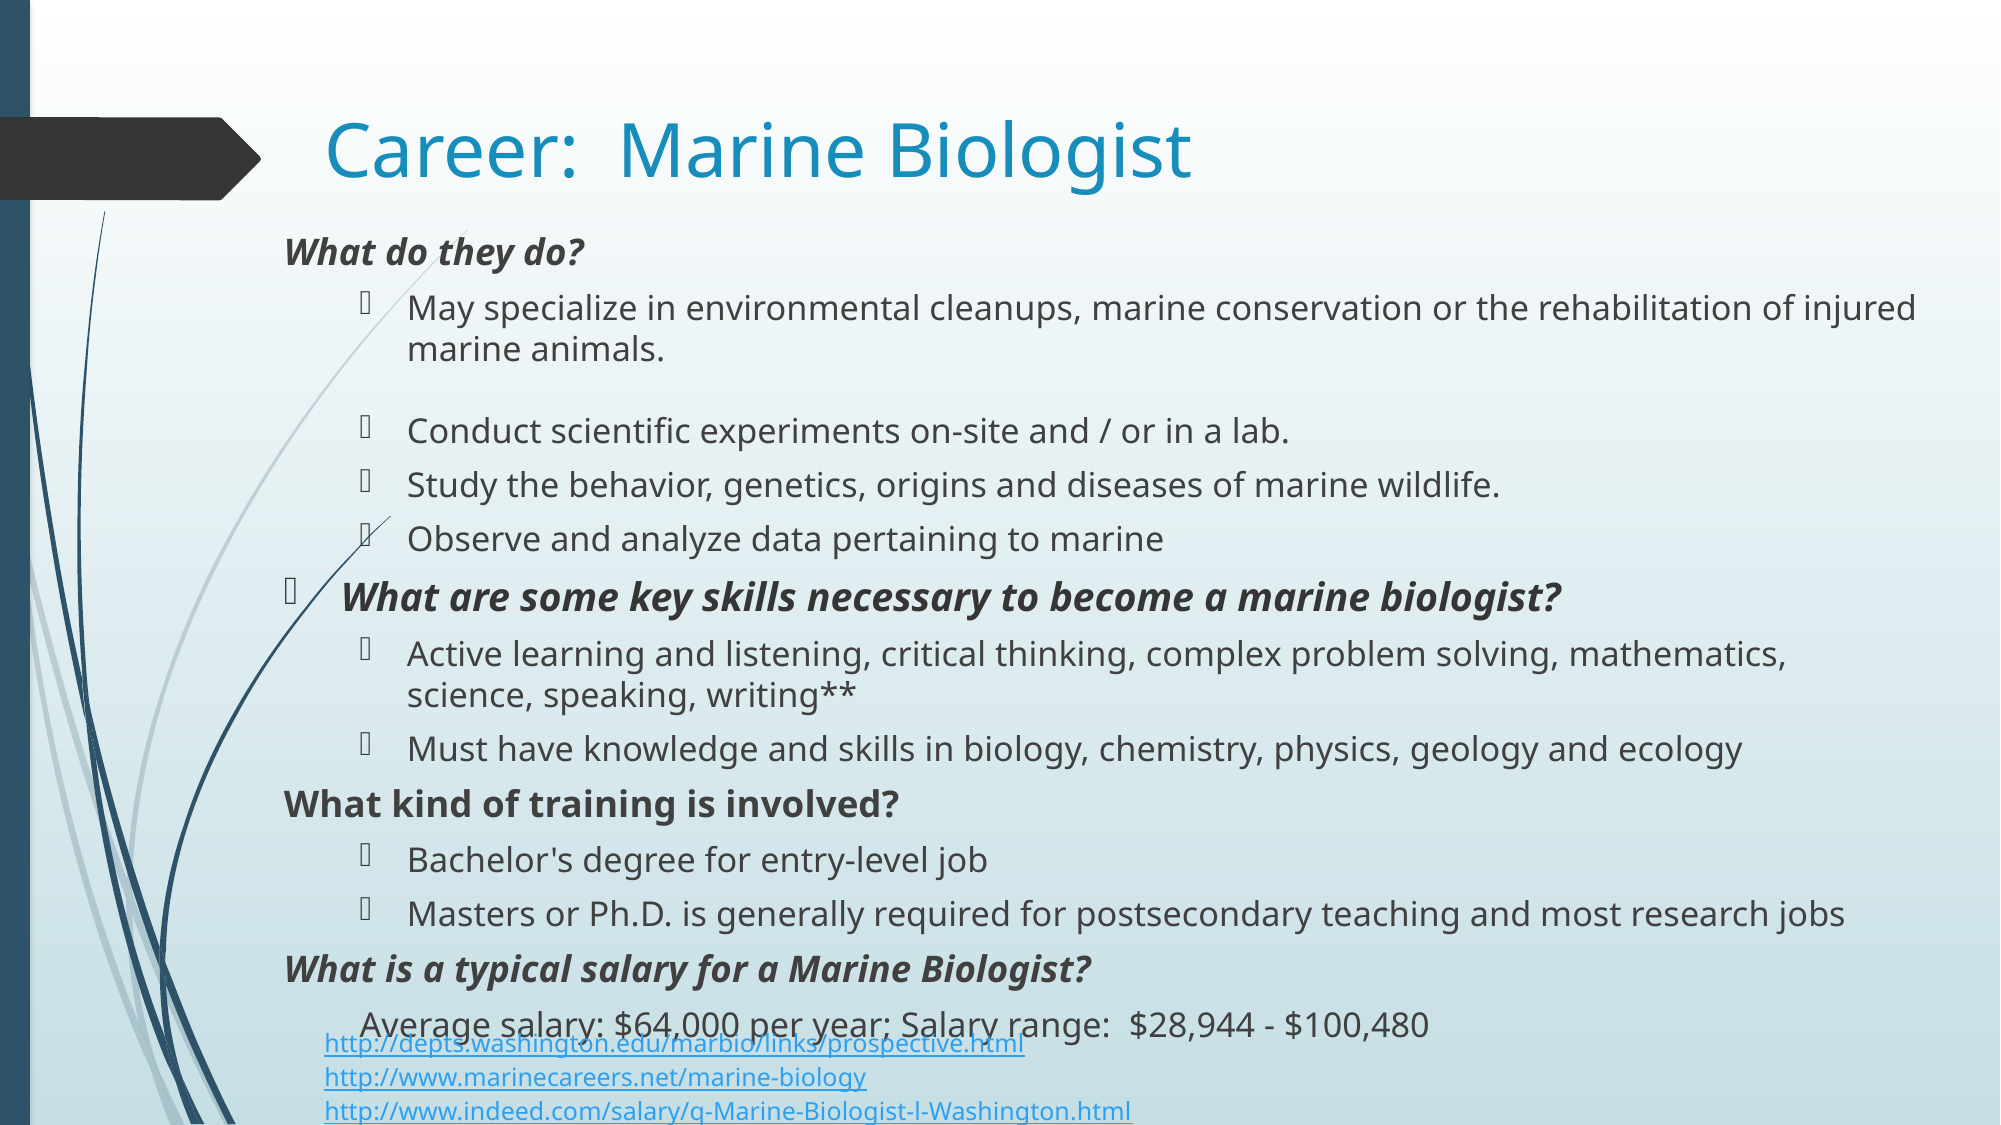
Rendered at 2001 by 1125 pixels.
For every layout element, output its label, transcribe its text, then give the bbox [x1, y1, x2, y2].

list What do they do? May specialize in environmental cleanups, marine conservation or the rehabilitation of injured marine animals. Conduct scientific experiments on-site and / or in a lab. Study the behavior, genetics, origins and diseases of marine wildlife. Observe and analyze data pertaining to marine What are some key skills necessary to become a marine biologist? Active learning and listening, critical thinking, complex problem solving, mathematics, science, speaking, writing** Must have knowledge and skills in biology, chemistry, physics, geology and ecology What kind of training is involved? Bachelor's degree for entry-level job Masters or Ph.D. is generally required for postsecondary teaching and most research jobs What is a typical salary for a Marine Biologist? Average salary: $64,000 per year; Salary range: $28,944 - $100,480 [269, 221, 1934, 1055]
text_box http://depts.washington.edu/marbio/links/prospective.html http://www.marinecareers.net/marine-biology http://www.indeed.com/salary/q-Marine-Biologist-l-Washington.html [309, 1020, 1910, 1125]
title Career: Marine Biologist [309, 95, 1888, 221]
